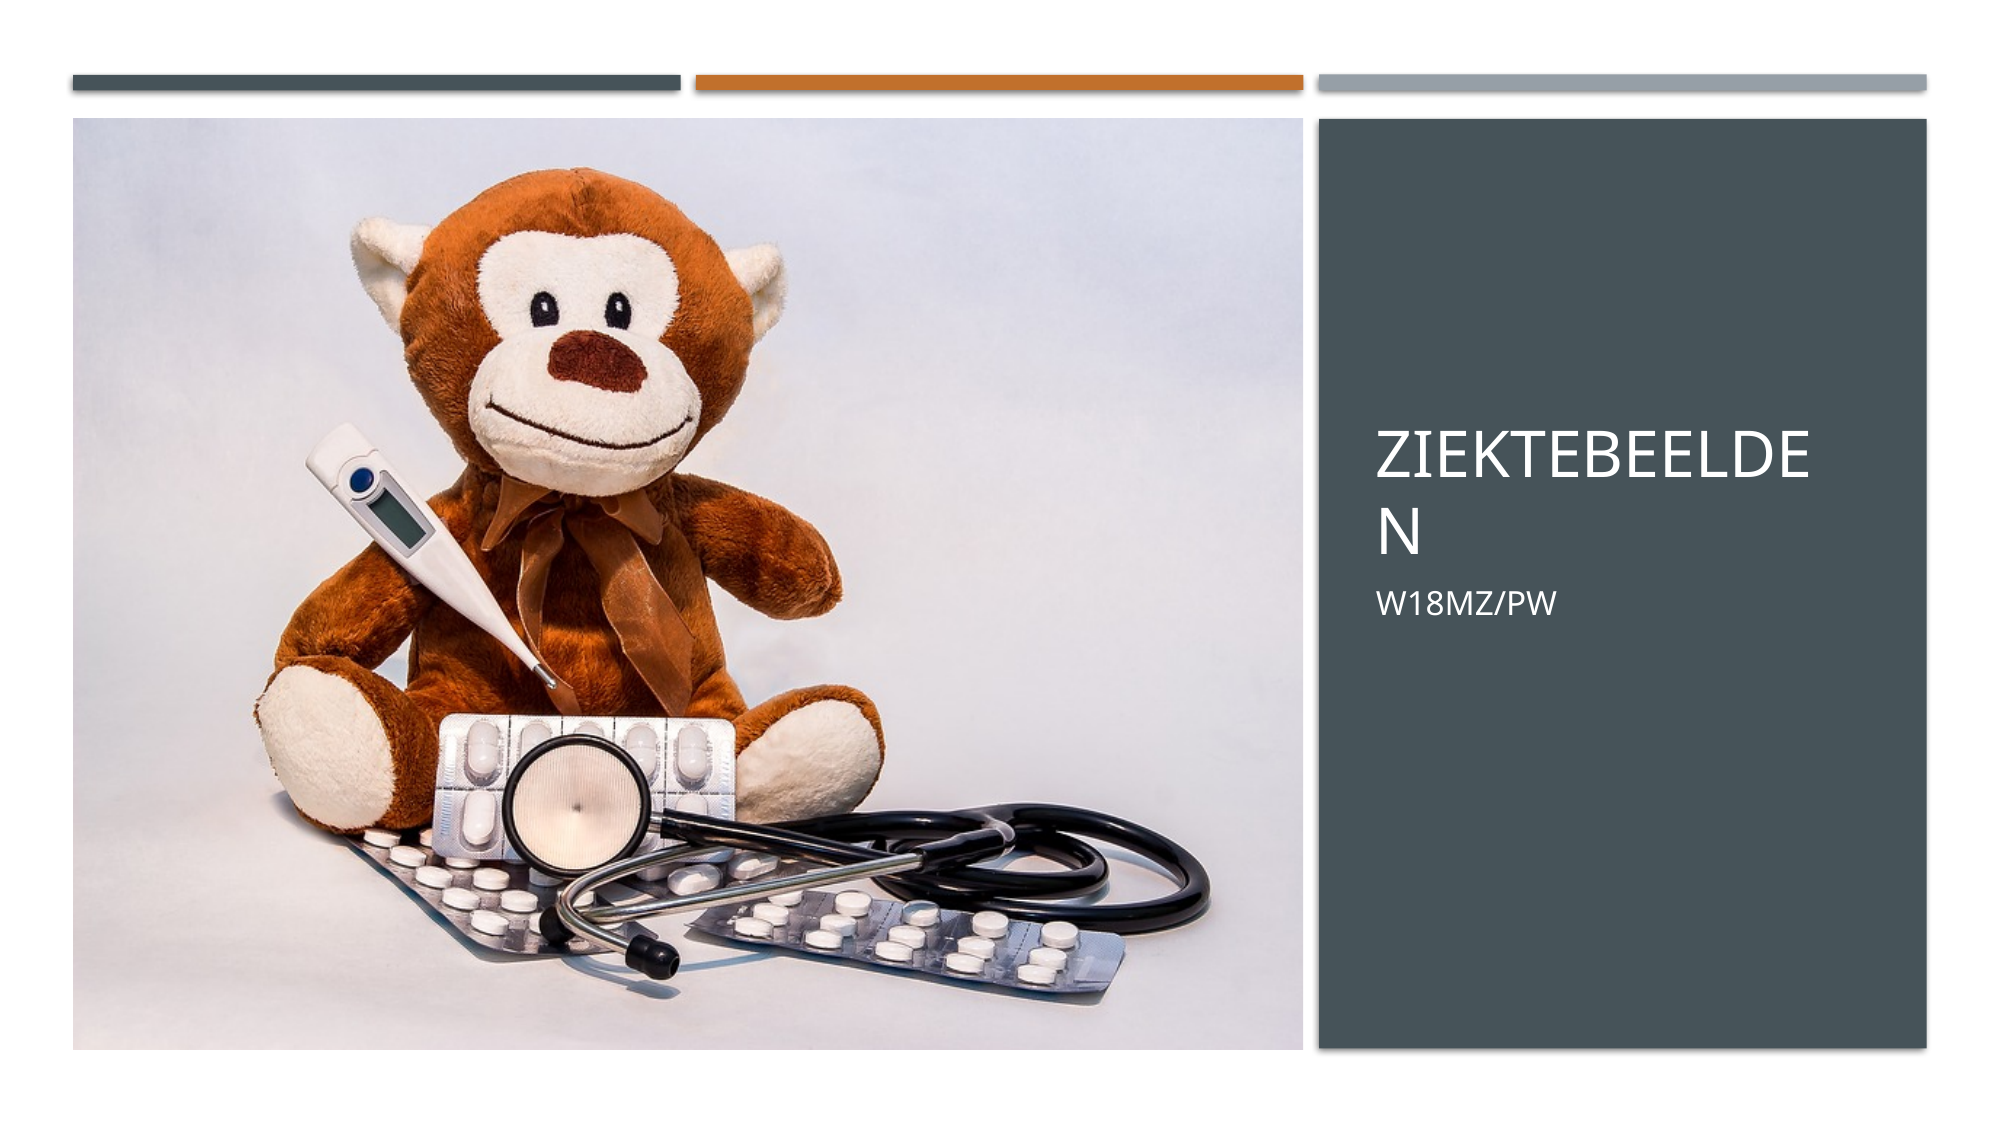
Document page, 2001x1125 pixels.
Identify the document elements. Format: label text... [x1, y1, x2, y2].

text_box [0, 0, 2000, 1125]
text_box [1318, 118, 1928, 1049]
text_box [695, 74, 1304, 91]
subtitle W18mz/pw [1360, 574, 1867, 860]
text_box [72, 74, 682, 92]
text_box [1318, 73, 1928, 92]
title ziektebeelden [1360, 232, 1867, 574]
picture [72, 118, 1304, 1051]
